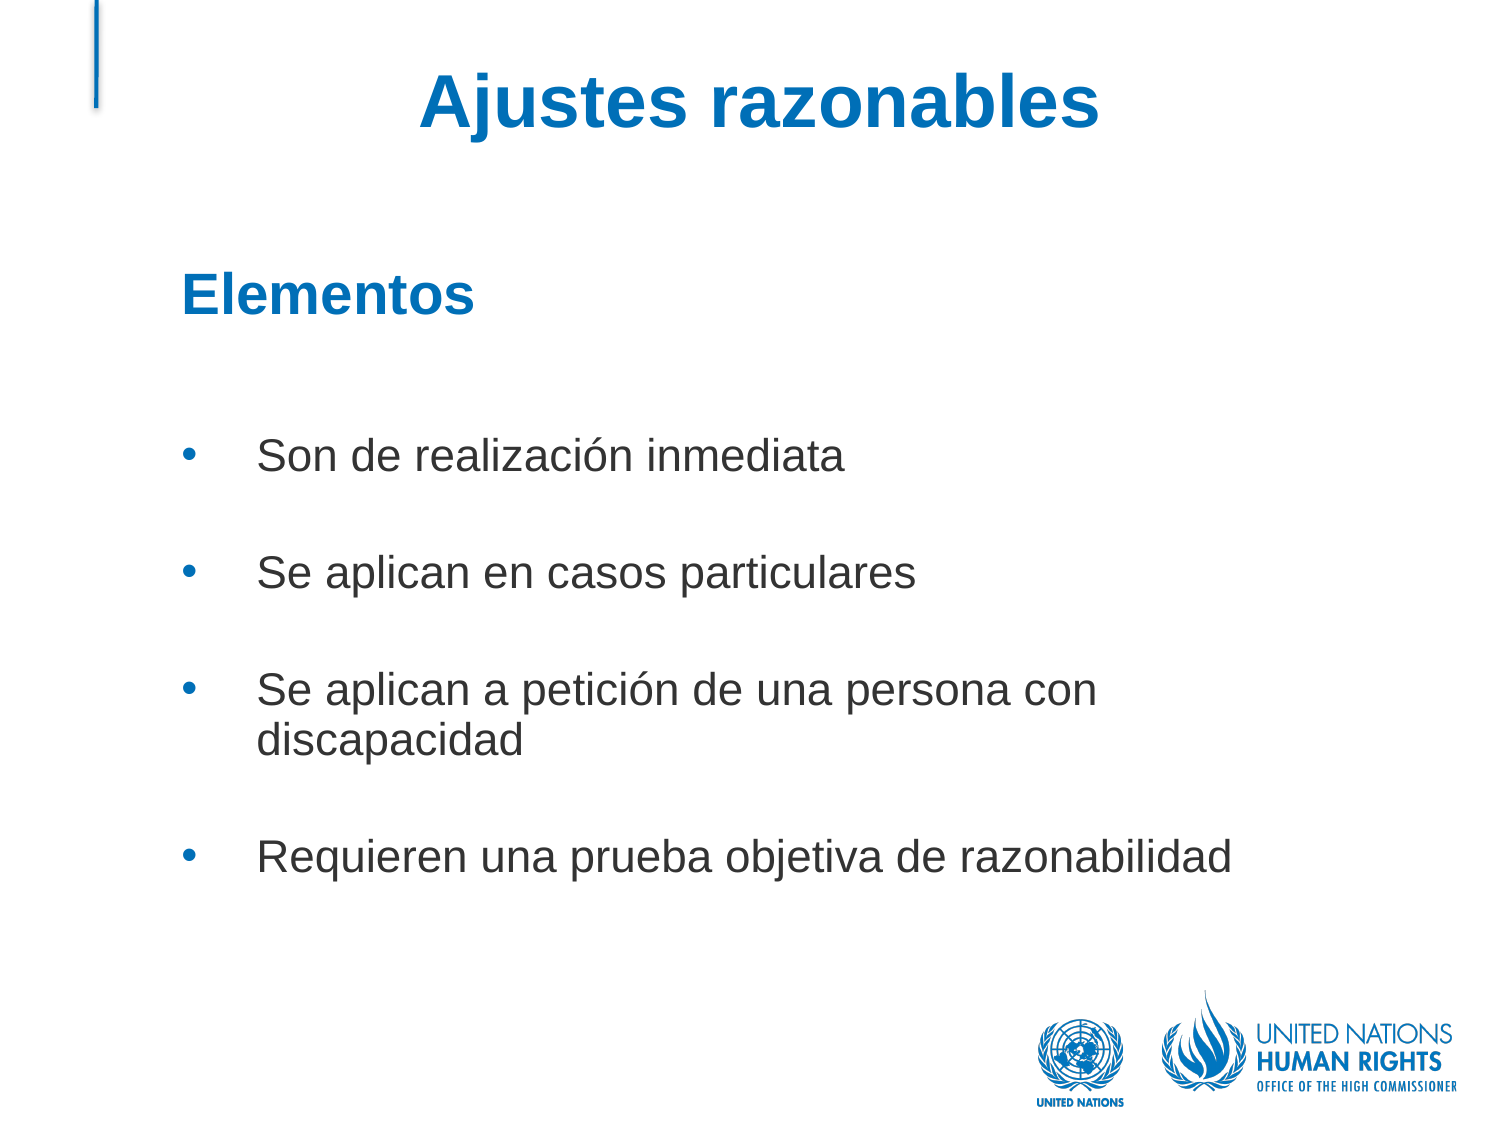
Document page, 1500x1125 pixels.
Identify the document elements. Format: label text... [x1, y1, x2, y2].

title Ajustes razonables [64, 45, 1456, 224]
picture [1037, 990, 1457, 1107]
text_box Elementos Son de realización inmediata Se aplican en casos particulares Se aplican a petición de una persona con discapacidad Requieren una prueba objetiva de razonabilidad [166, 256, 1325, 925]
